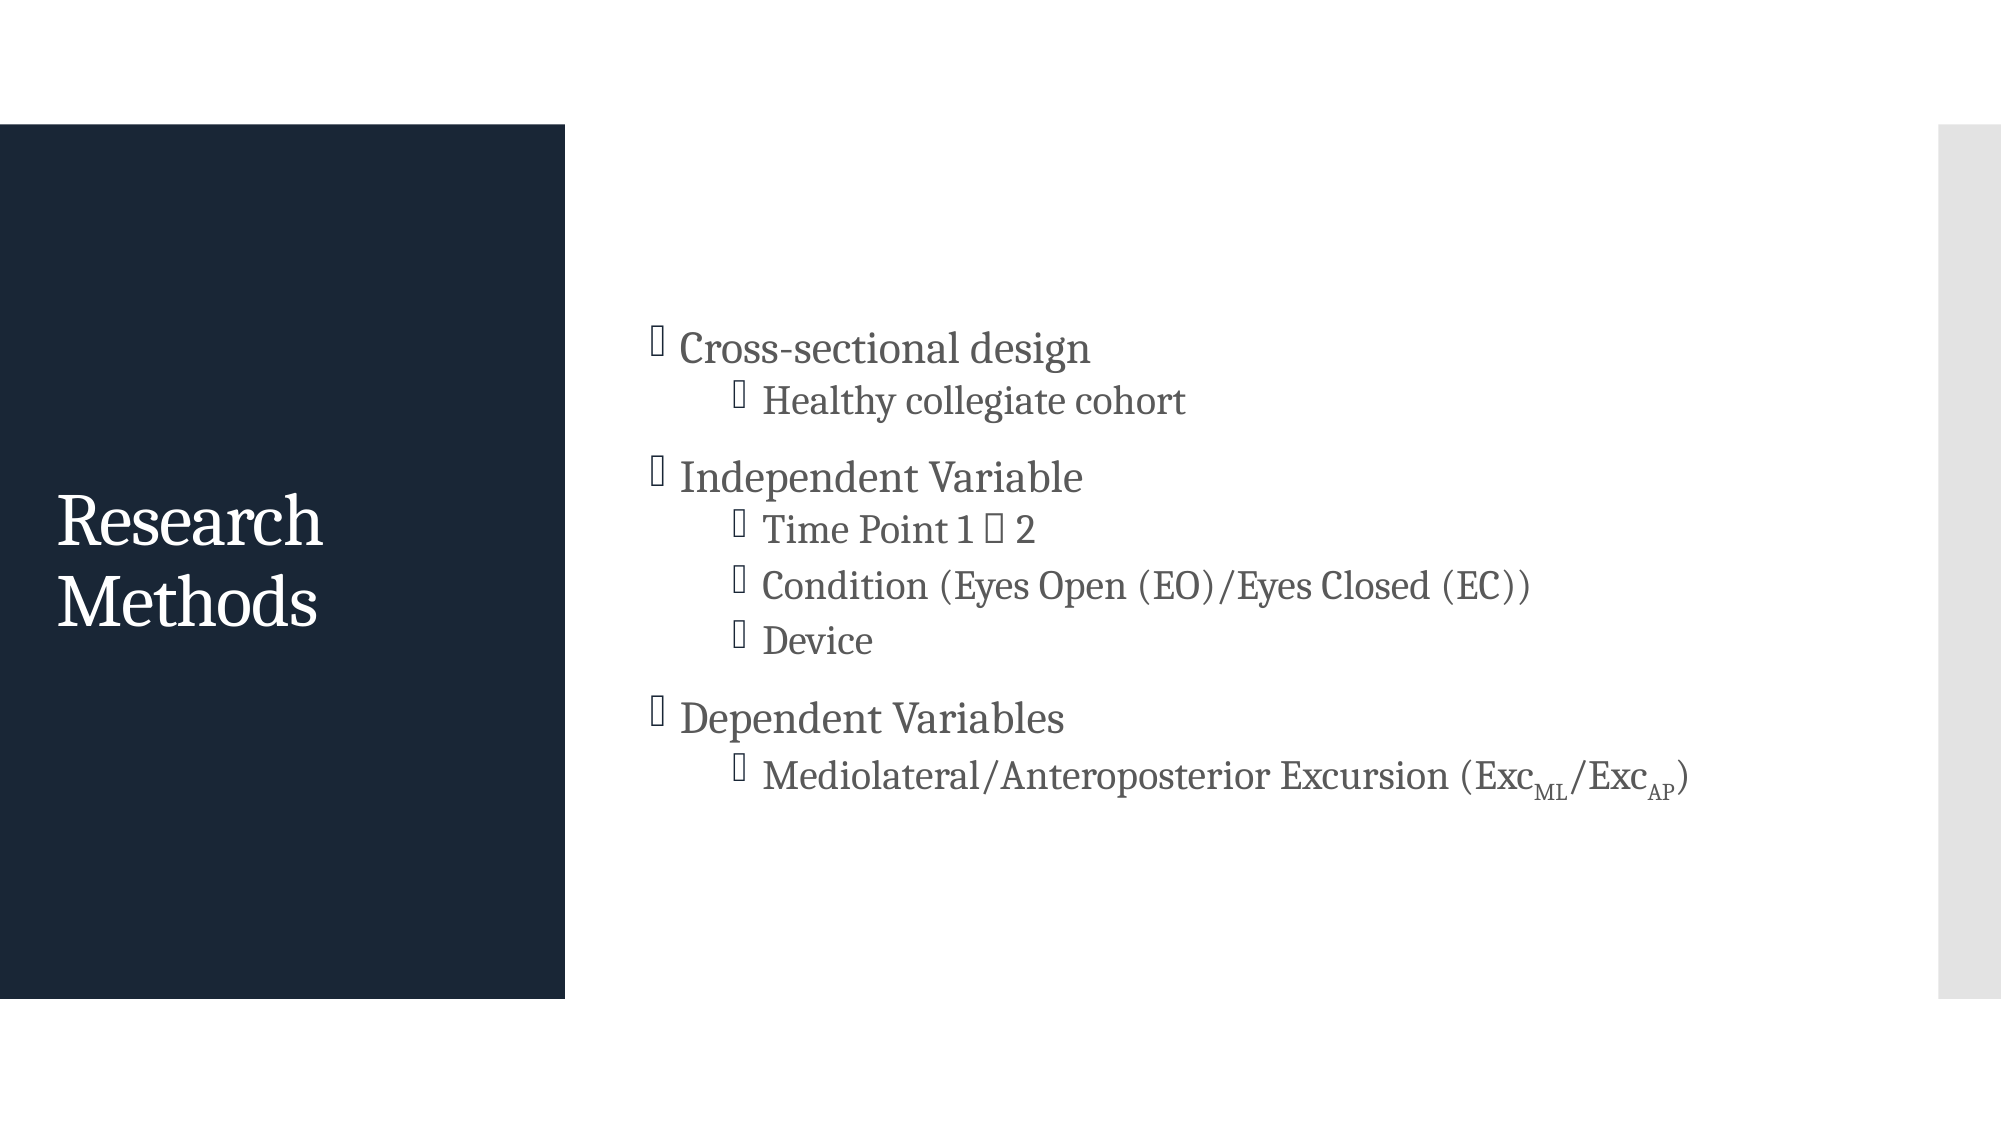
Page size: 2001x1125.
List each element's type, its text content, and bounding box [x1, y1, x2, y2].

title Research Methods [41, 184, 525, 940]
list Cross-sectional design Healthy collegiate cohort Independent Variable Time Point 1  2 Condition (Eyes Open (EO)/Eyes Closed (EC)) Device Dependent Variables Mediolateral/Anteroposterior Excursion (ExcML/ExcAP) [634, 141, 1835, 982]
